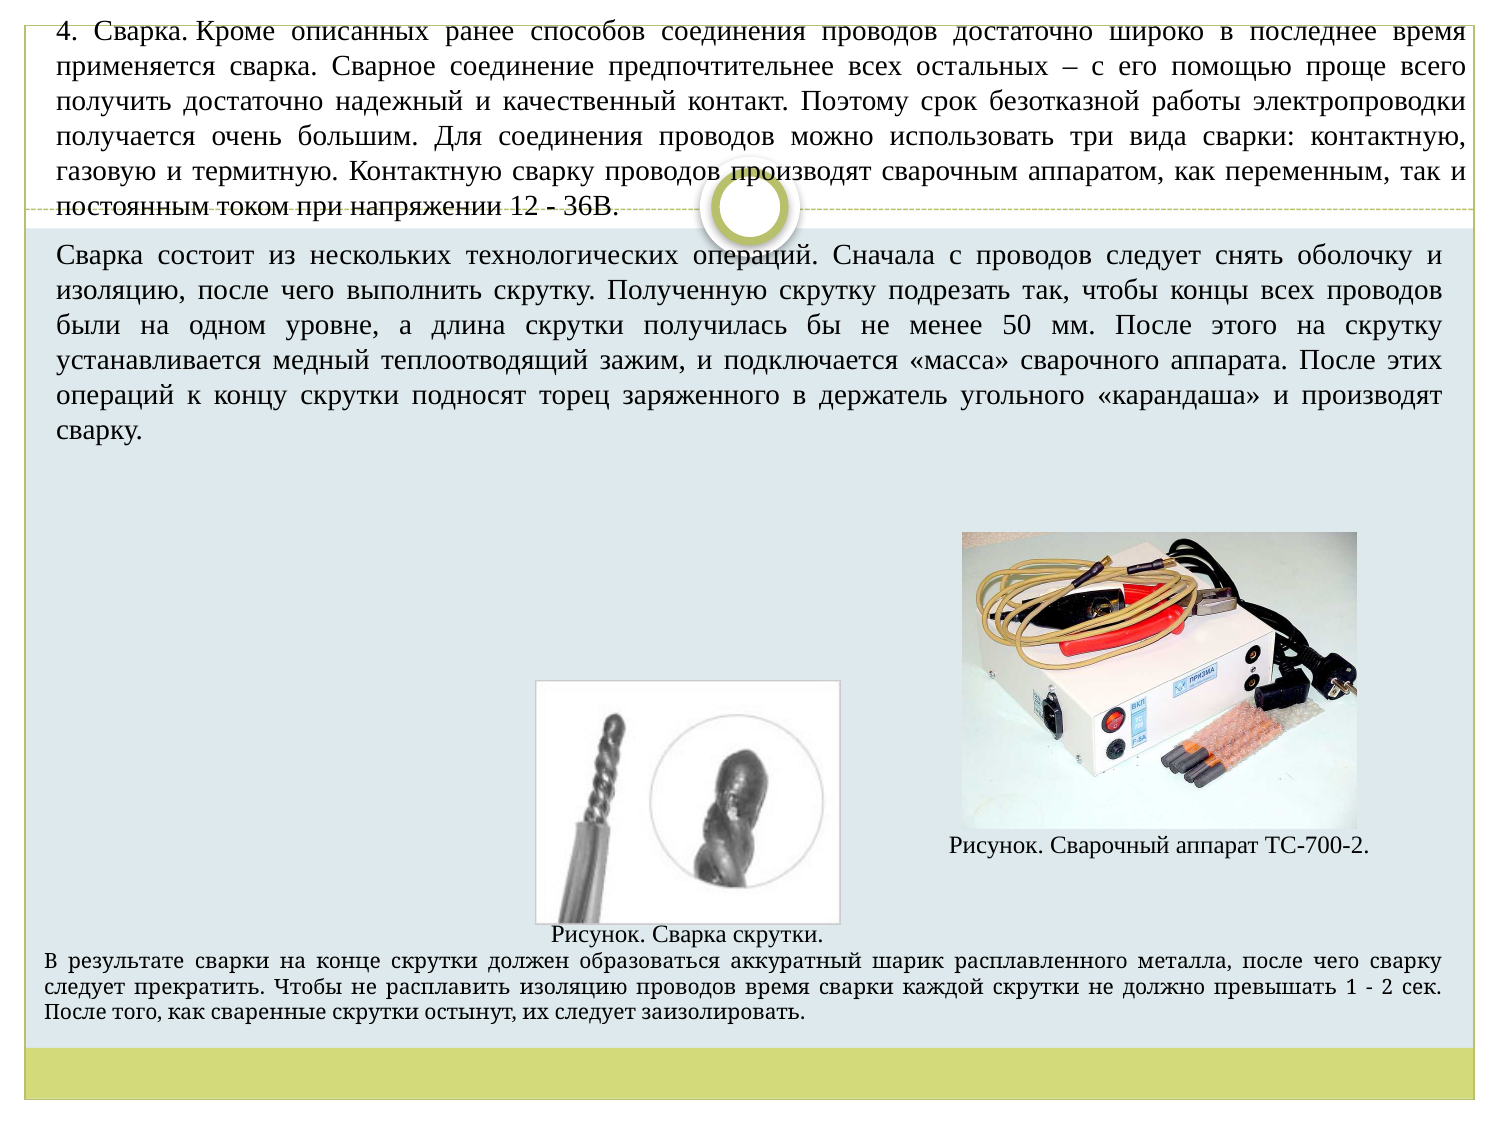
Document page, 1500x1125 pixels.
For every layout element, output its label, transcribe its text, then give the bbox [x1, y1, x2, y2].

picture [535, 680, 841, 925]
list В результате сварки на конце скрутки должен образоваться аккуратный шарик расплавленного металла, после чего сварку следует прекратить. Чтобы не расплавить изоляцию проводов время сварки каждой скрутки не должно превышать 1 - 2 сек. После того, как сваренные скрутки остынут, их следует заизолировать. [29, 940, 1459, 1088]
text_box Рисунок. Сварочный аппарат ТС-700-2. [934, 821, 1385, 867]
text_box Рисунок. Сварка скрутки. [535, 933, 839, 955]
text_box 4. Сварка. Кроме описанных ранее способов соединения проводов достаточно широко в последнее время применяется сварка. Сварное соединение предпочтительнее всех остальных – с его помощью проще всего получить достаточно надежный и качественный контакт. Поэтому срок безотказной работы электропроводки получается очень большим. Для соединения проводов можно использовать три вида сварки: контактную, газовую и термитную. Контактную сварку проводов производят сварочным аппаратом, как переменным, так и постоянным током при напряжении 12 - 36В. [41, 4, 1483, 229]
picture [962, 532, 1357, 829]
text_box Сварка состоит из нескольких технологических операций. Сначала с проводов следует снять оболочку и изоляцию, после чего выполнить скрутку. Полученную скрутку подрезать так, чтобы концы всех проводов были на одном уровне, а длина скрутки получилась бы не менее 50 мм. После этого на скрутку устанавливается медный теплоотводящий зажим, и подключается «масса» сварочного аппарата. После этих операций к концу скрутки подносят торец заряженного в держатель угольного «карандаша» и производят сварку. [41, 228, 1459, 453]
